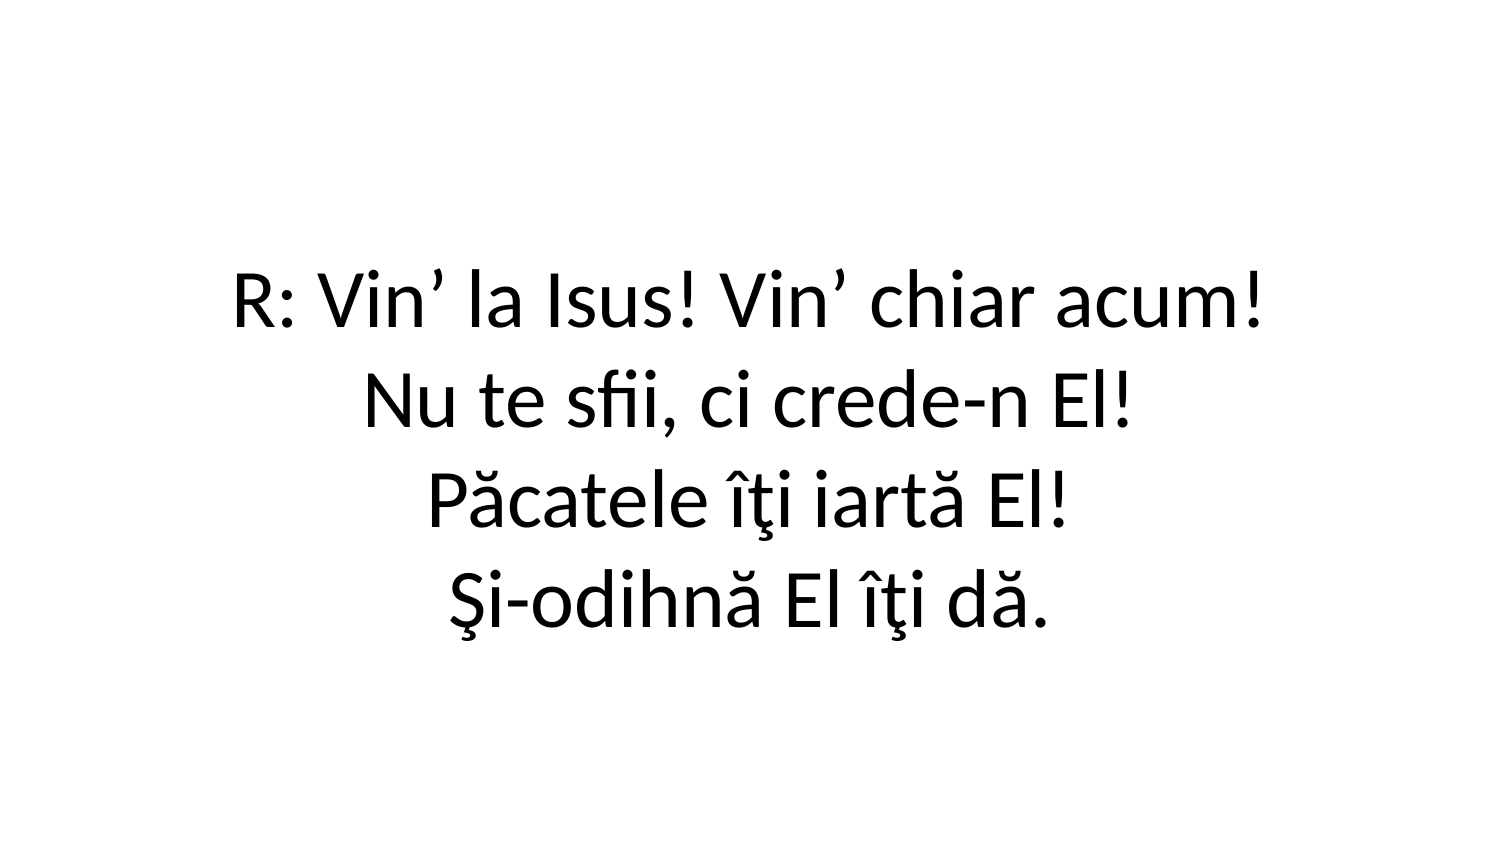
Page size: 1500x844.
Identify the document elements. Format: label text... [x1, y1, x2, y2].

text_box R: Vin’ la Isus! Vin’ chiar acum! Nu te sfii, ci crede-n El! Păcatele îţi iartă El! Şi-odihnă El îţi dă. [216, 192, 1284, 652]
